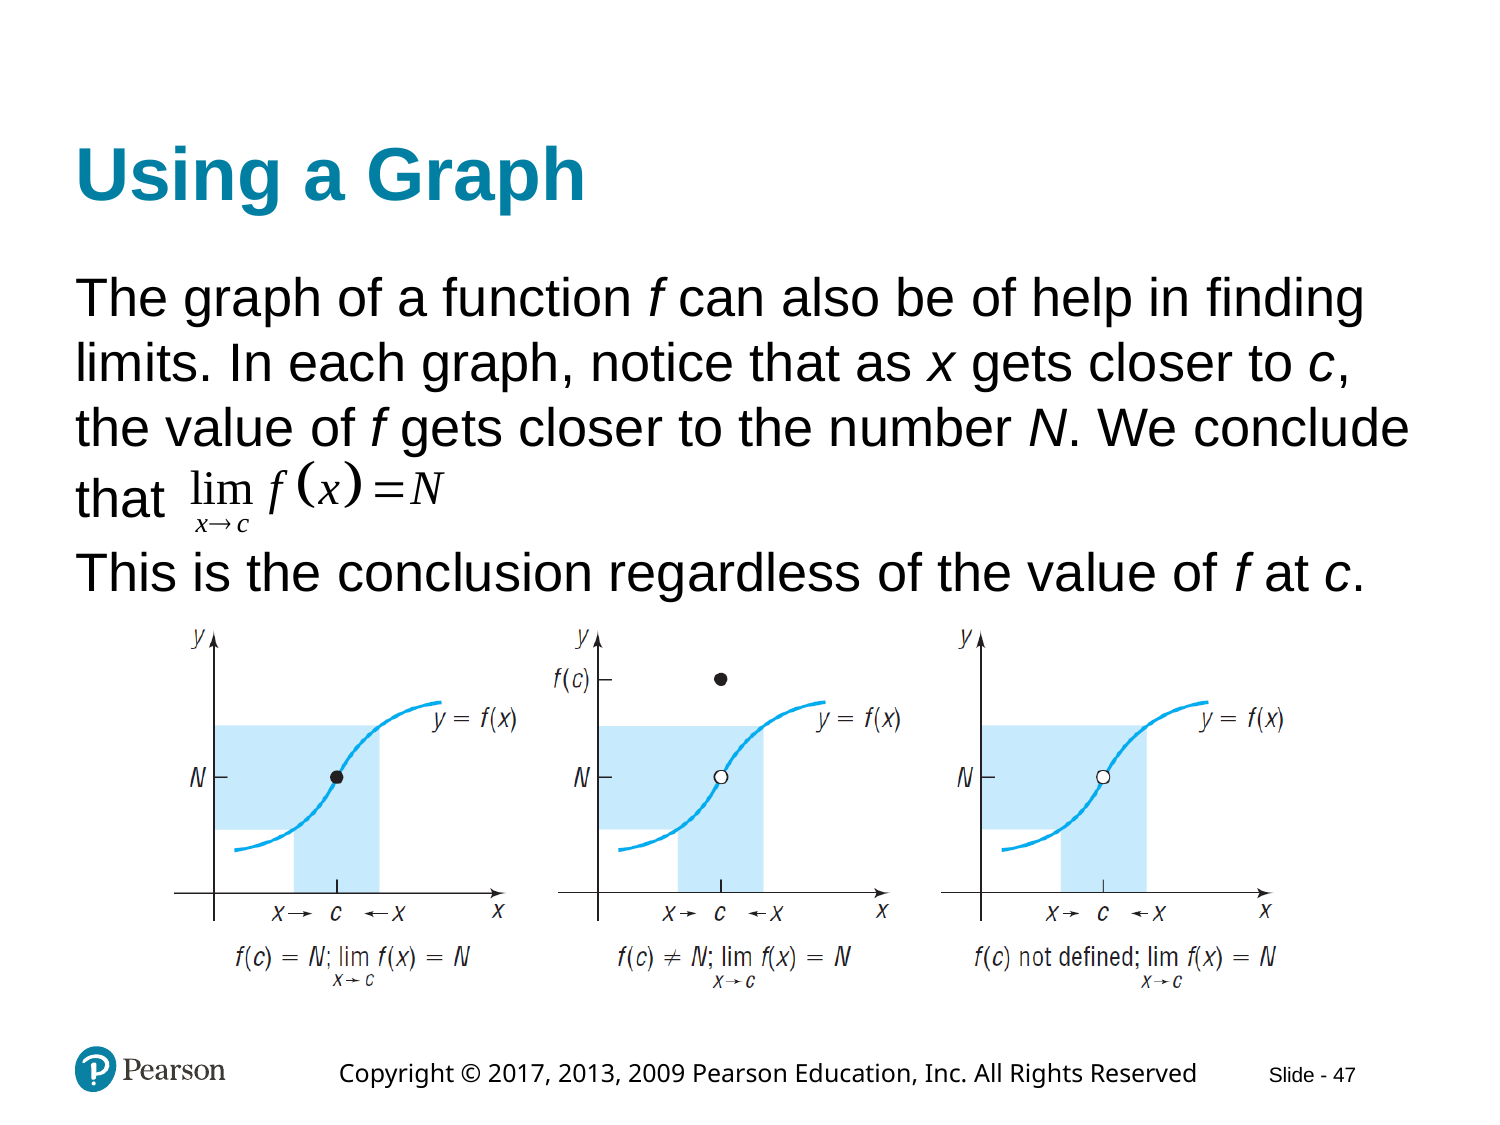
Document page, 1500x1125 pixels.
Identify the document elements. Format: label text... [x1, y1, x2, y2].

list The graph of a function f can also be of help in finding limits. In each graph, notice that as x gets closer to c, the value of f gets closer to the number N. We conclude [75, 262, 1425, 452]
title Using a Graph [75, 35, 1425, 216]
list that [75, 463, 175, 529]
list This is the conclusion regardless of the value of f at c. [75, 537, 1388, 600]
picture [164, 617, 1305, 1001]
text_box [187, 459, 451, 538]
